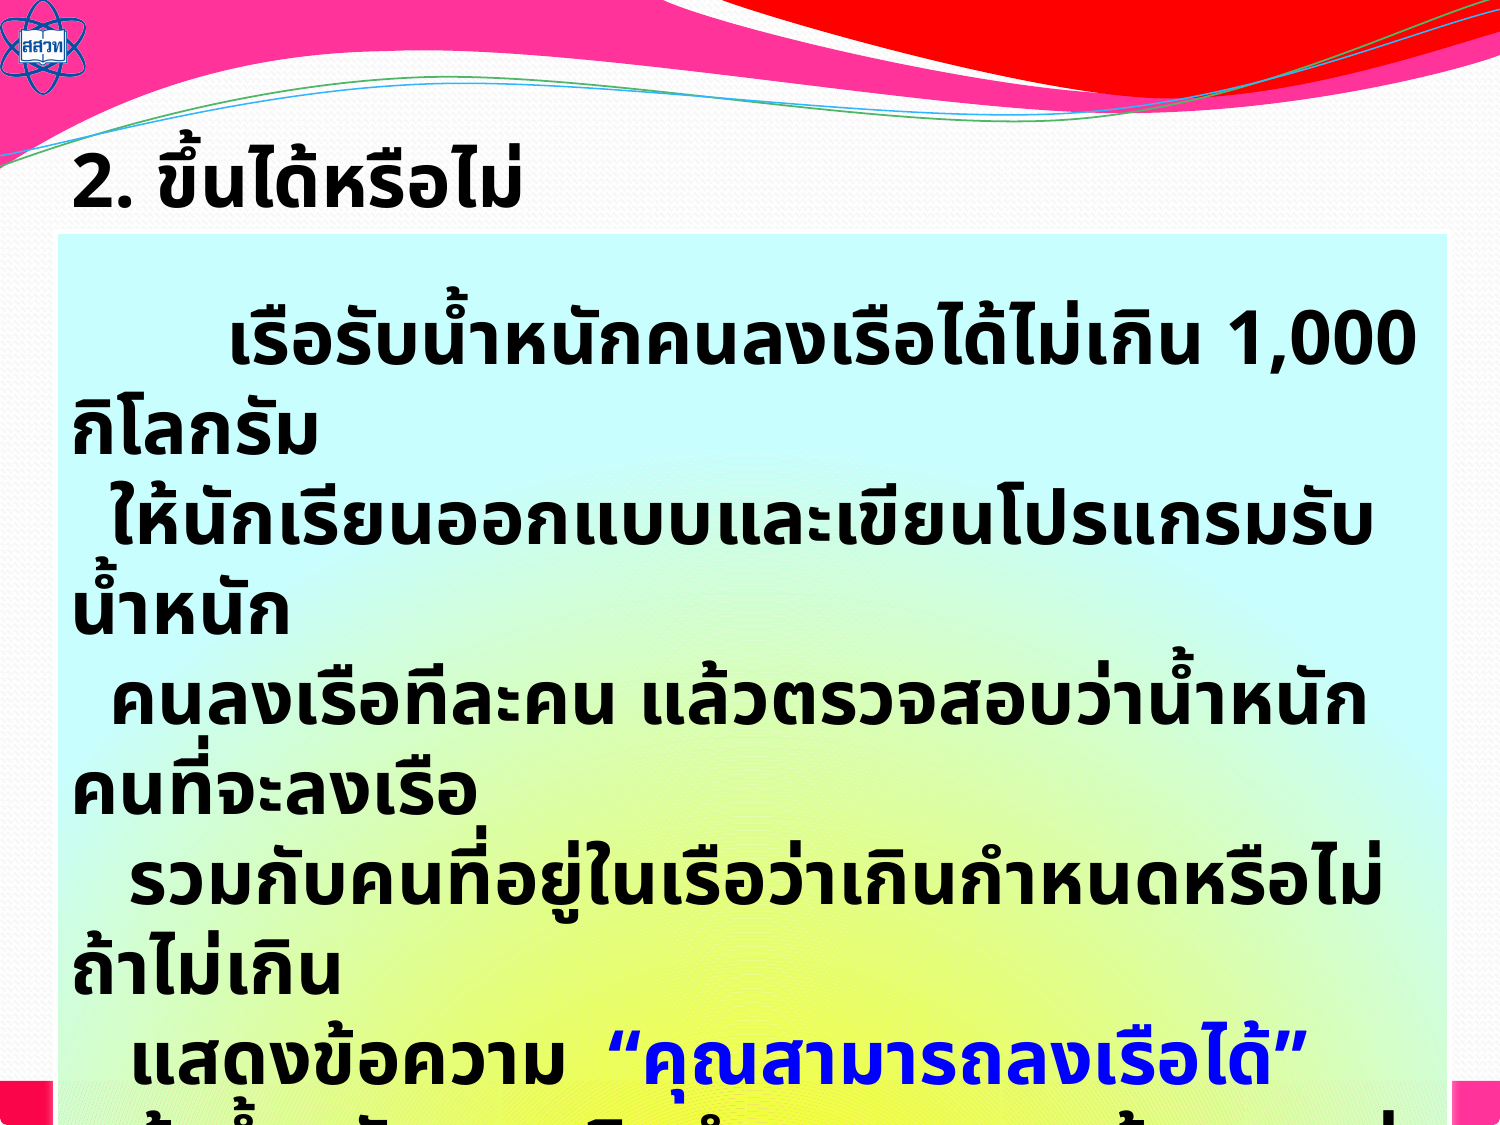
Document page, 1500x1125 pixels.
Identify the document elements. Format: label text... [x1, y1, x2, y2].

text_box 2. ขึ้นได้หรือไม่ [57, 125, 541, 231]
text_box เรือรับน้ำหนักคนลงเรือได้ไม่เกิน 1,000 กิโลกรัม ให้นักเรียนออกแบบและเขียนโปรแกรมรับน้ำหนัก คนลงเรือทีละคน แล้วตรวจสอบว่าน้ำหนักคนที่จะลงเรือ รวมกับคนที่อยู่ในเรือว่าเกินกำหนดหรือไม่ ถ้าไม่เกิน แสดงข้อความ “คุณสามารถลงเรือได้” ถ้าน้ำหนักรวมเกินกำหนด แสดงข้อความว่า “คุณไม่สามารถลงเรือได้” [55, 231, 1450, 1125]
picture [0, 0, 86, 95]
